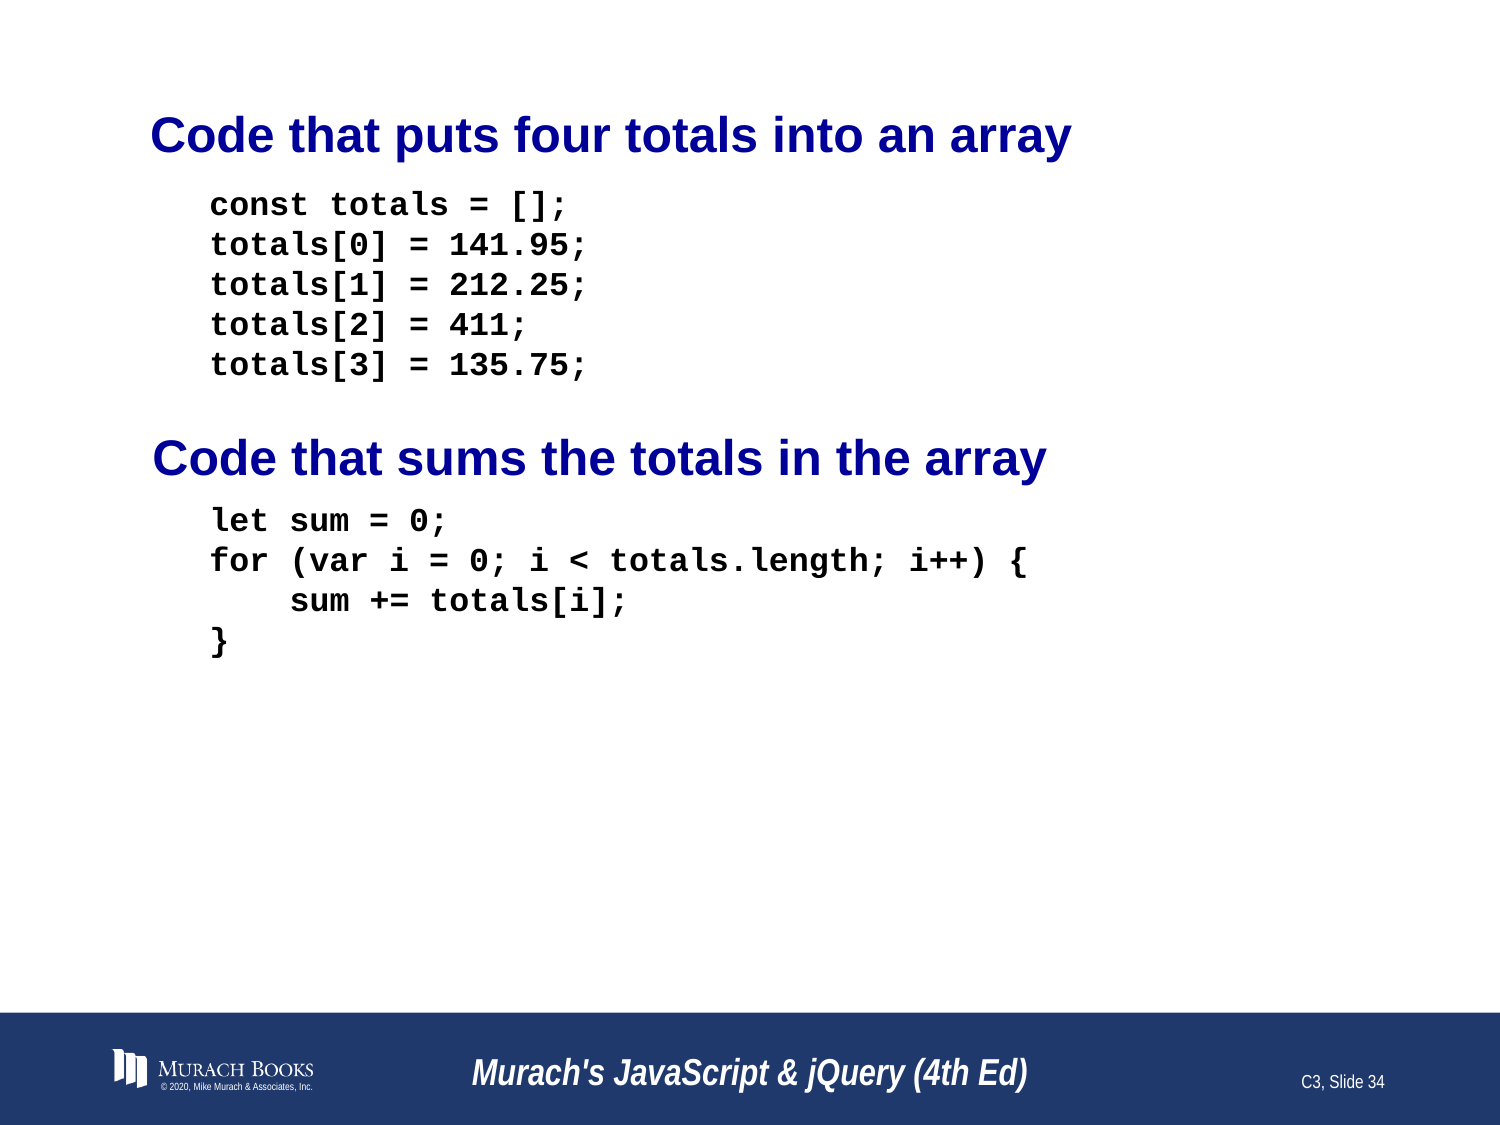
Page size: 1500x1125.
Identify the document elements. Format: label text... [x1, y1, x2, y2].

slide_number C3, Slide 34 [1087, 1025, 1400, 1100]
title Code that puts four totals into an array [150, 102, 1350, 164]
list const totals = []; totals[0] = 141.95; totals[1] = 212.25; totals[2] = 411; totals[3] = 135.75; Code that sums the totals in the array let sum = 0; for (var i = 0; i < totals.length; i++) { sum += totals[i]; } [137, 174, 1350, 975]
slide_number Murach's JavaScript & jQuery (4th Ed) [463, 1025, 1050, 1100]
footer © 2020, Mike Murach & Associates, Inc. [12, 1025, 463, 1100]
